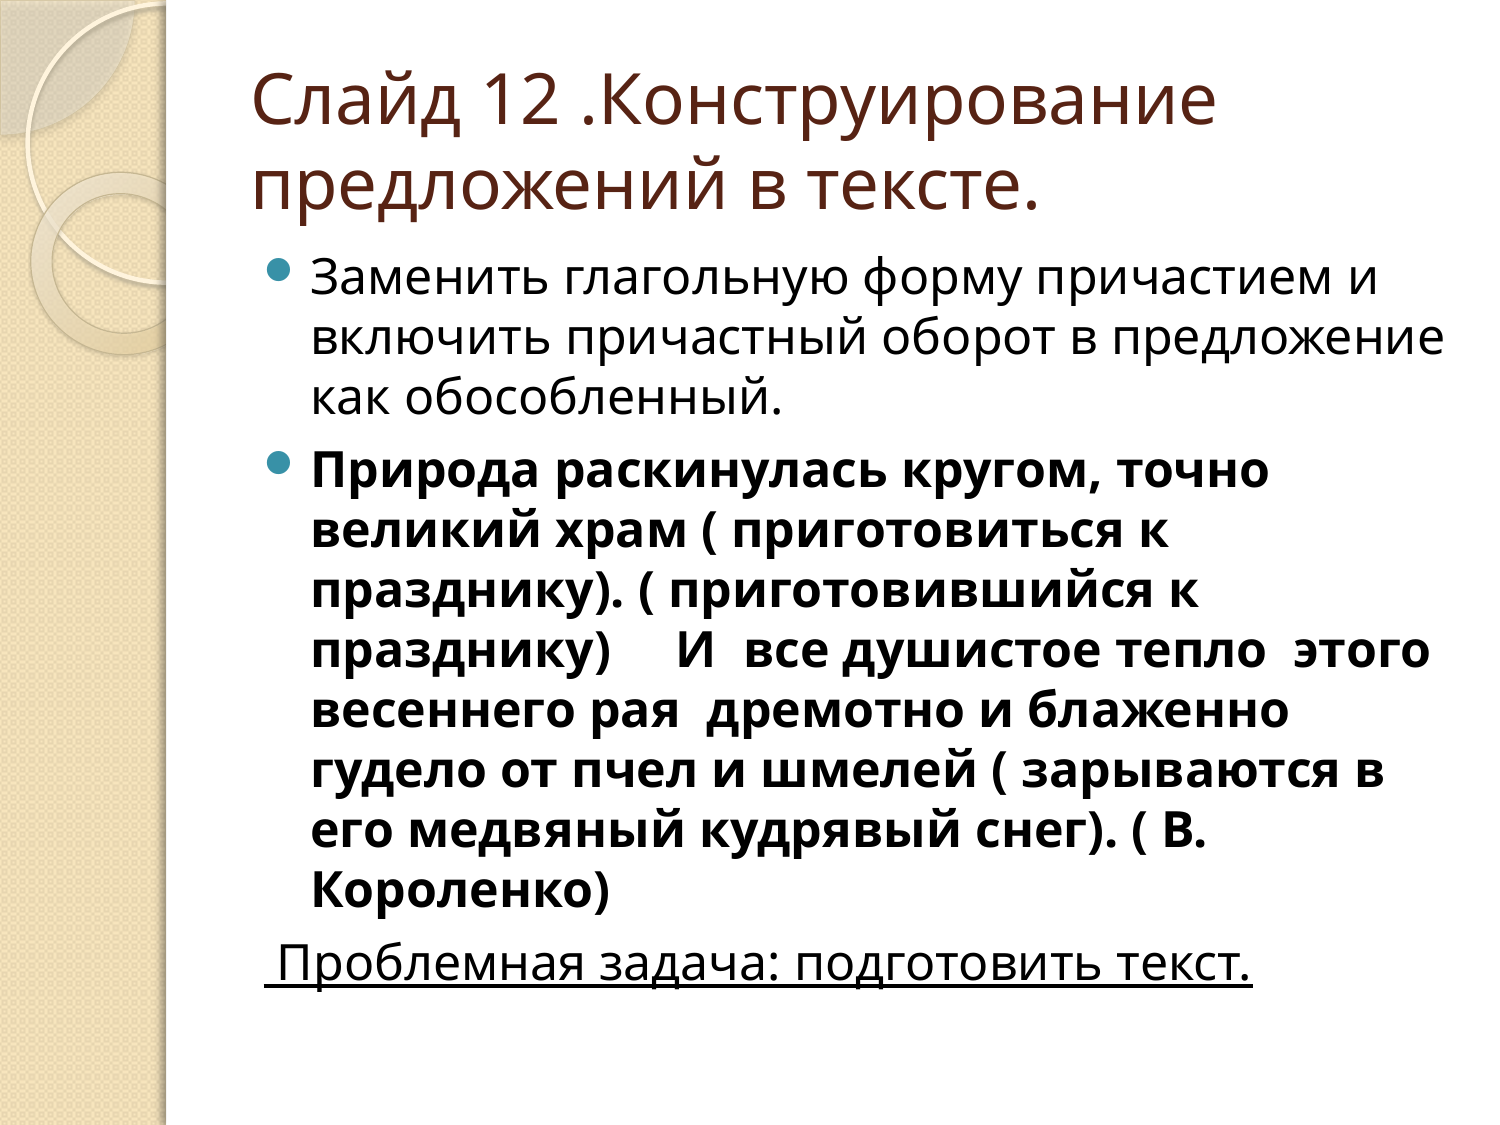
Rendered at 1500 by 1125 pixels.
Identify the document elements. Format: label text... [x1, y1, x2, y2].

list Заменить глагольную форму причастием и включить причастный оборот в предложение как обособленный. Природа раскинулась кругом, точно великий храм ( приготовиться к празднику). ( приготовившийся к празднику) И все душистое тепло этого весеннего рая дремотно и блаженно гудело от пчел и шмелей ( зарываются в его медвяный кудрявый снег). ( В. Короленко) Проблемная задача: подготовить текст. [235, 237, 1466, 1025]
title Слайд 12 .Конструирование предложений в тексте. [235, 45, 1466, 233]
